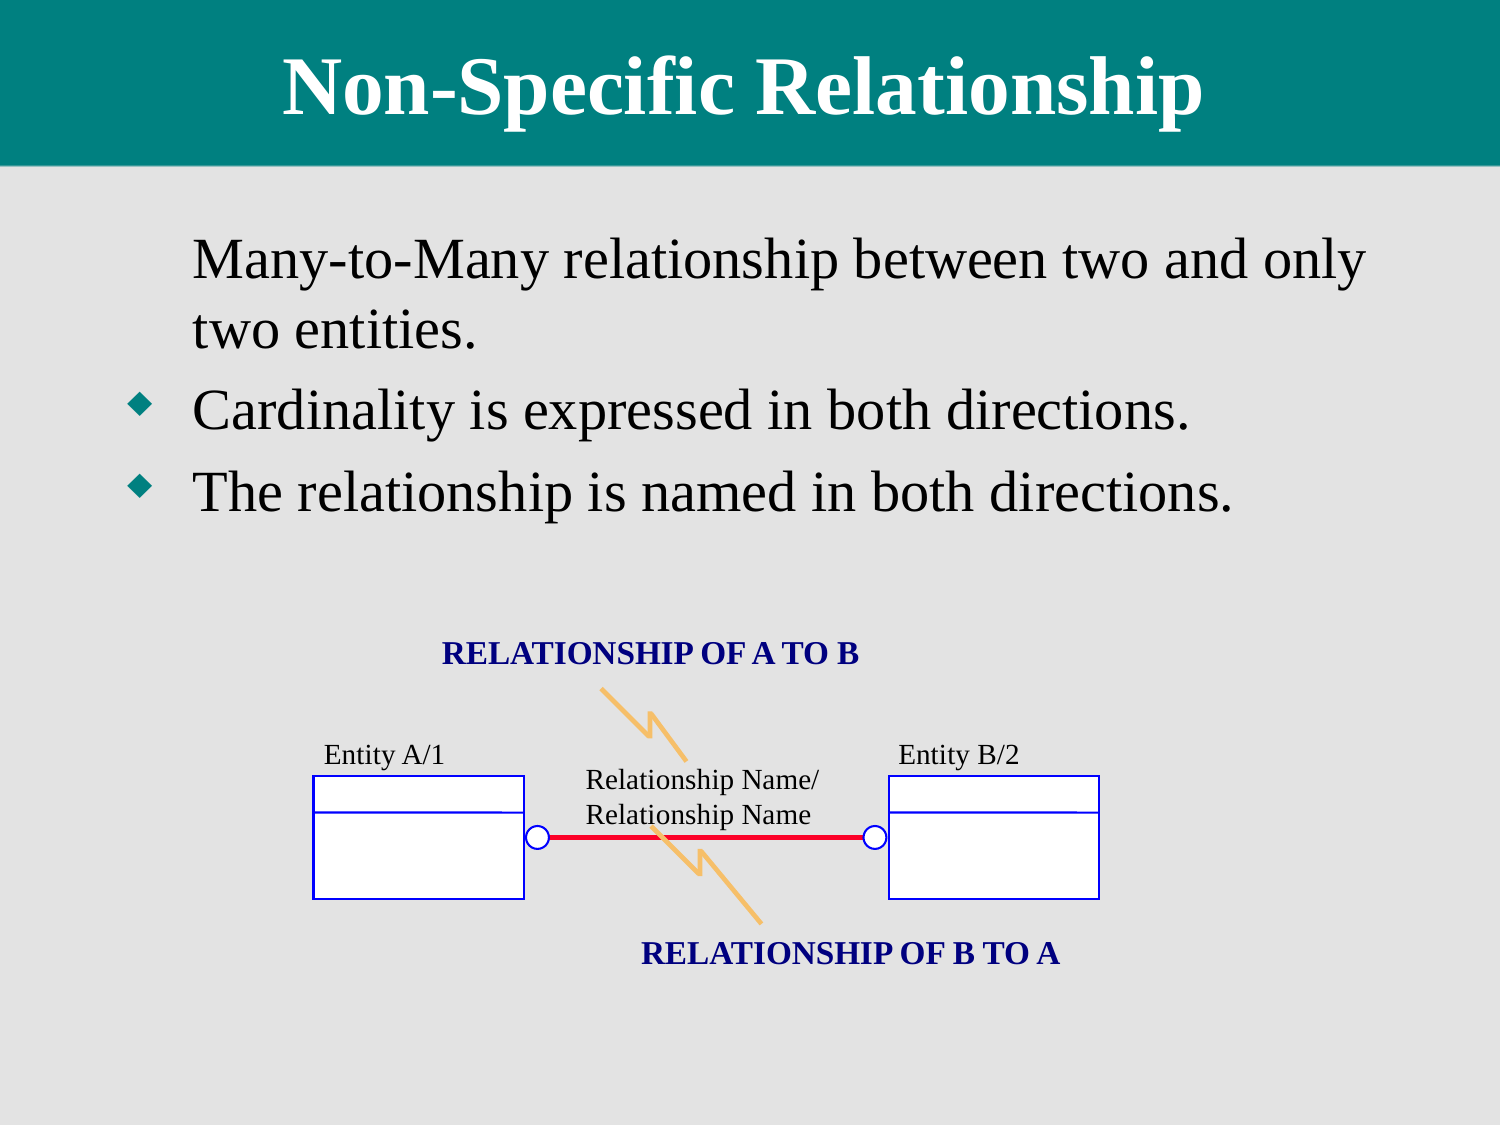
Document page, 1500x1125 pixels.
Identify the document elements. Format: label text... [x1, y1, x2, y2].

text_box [883, 727, 1100, 900]
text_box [421, 623, 881, 762]
title Non-Specific Relationship [0, 23, 1488, 140]
list Many-to-Many relationship between two and only two entities. Cardinality is expressed in both directions. The relationship is named in both directions. [111, 211, 1388, 536]
text_box Relationship Name/ Relationship Name [570, 770, 835, 824]
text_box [529, 825, 620, 850]
picture [0, 0, 1500, 1125]
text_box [621, 825, 1081, 979]
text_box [308, 727, 525, 900]
